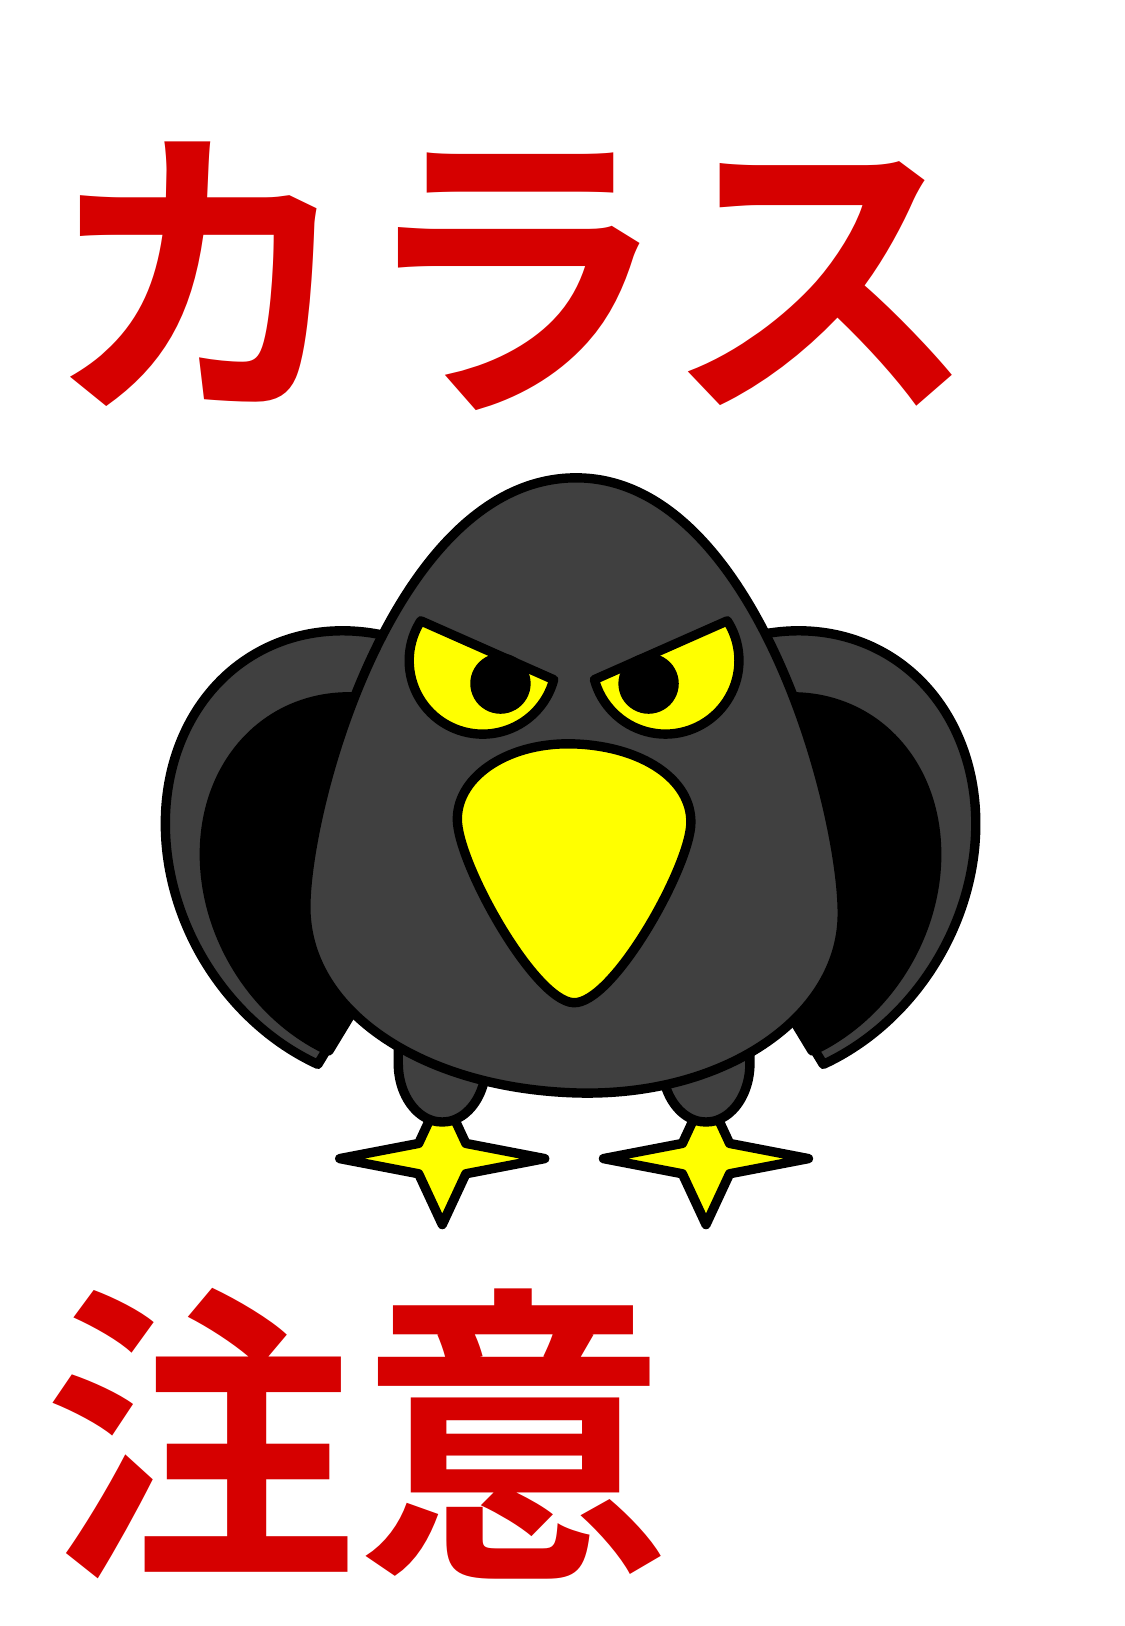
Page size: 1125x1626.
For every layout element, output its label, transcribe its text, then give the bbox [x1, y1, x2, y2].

text_box 注意 [29, 1234, 1087, 1625]
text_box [175, 477, 966, 1225]
text_box カラス [29, 72, 1087, 462]
